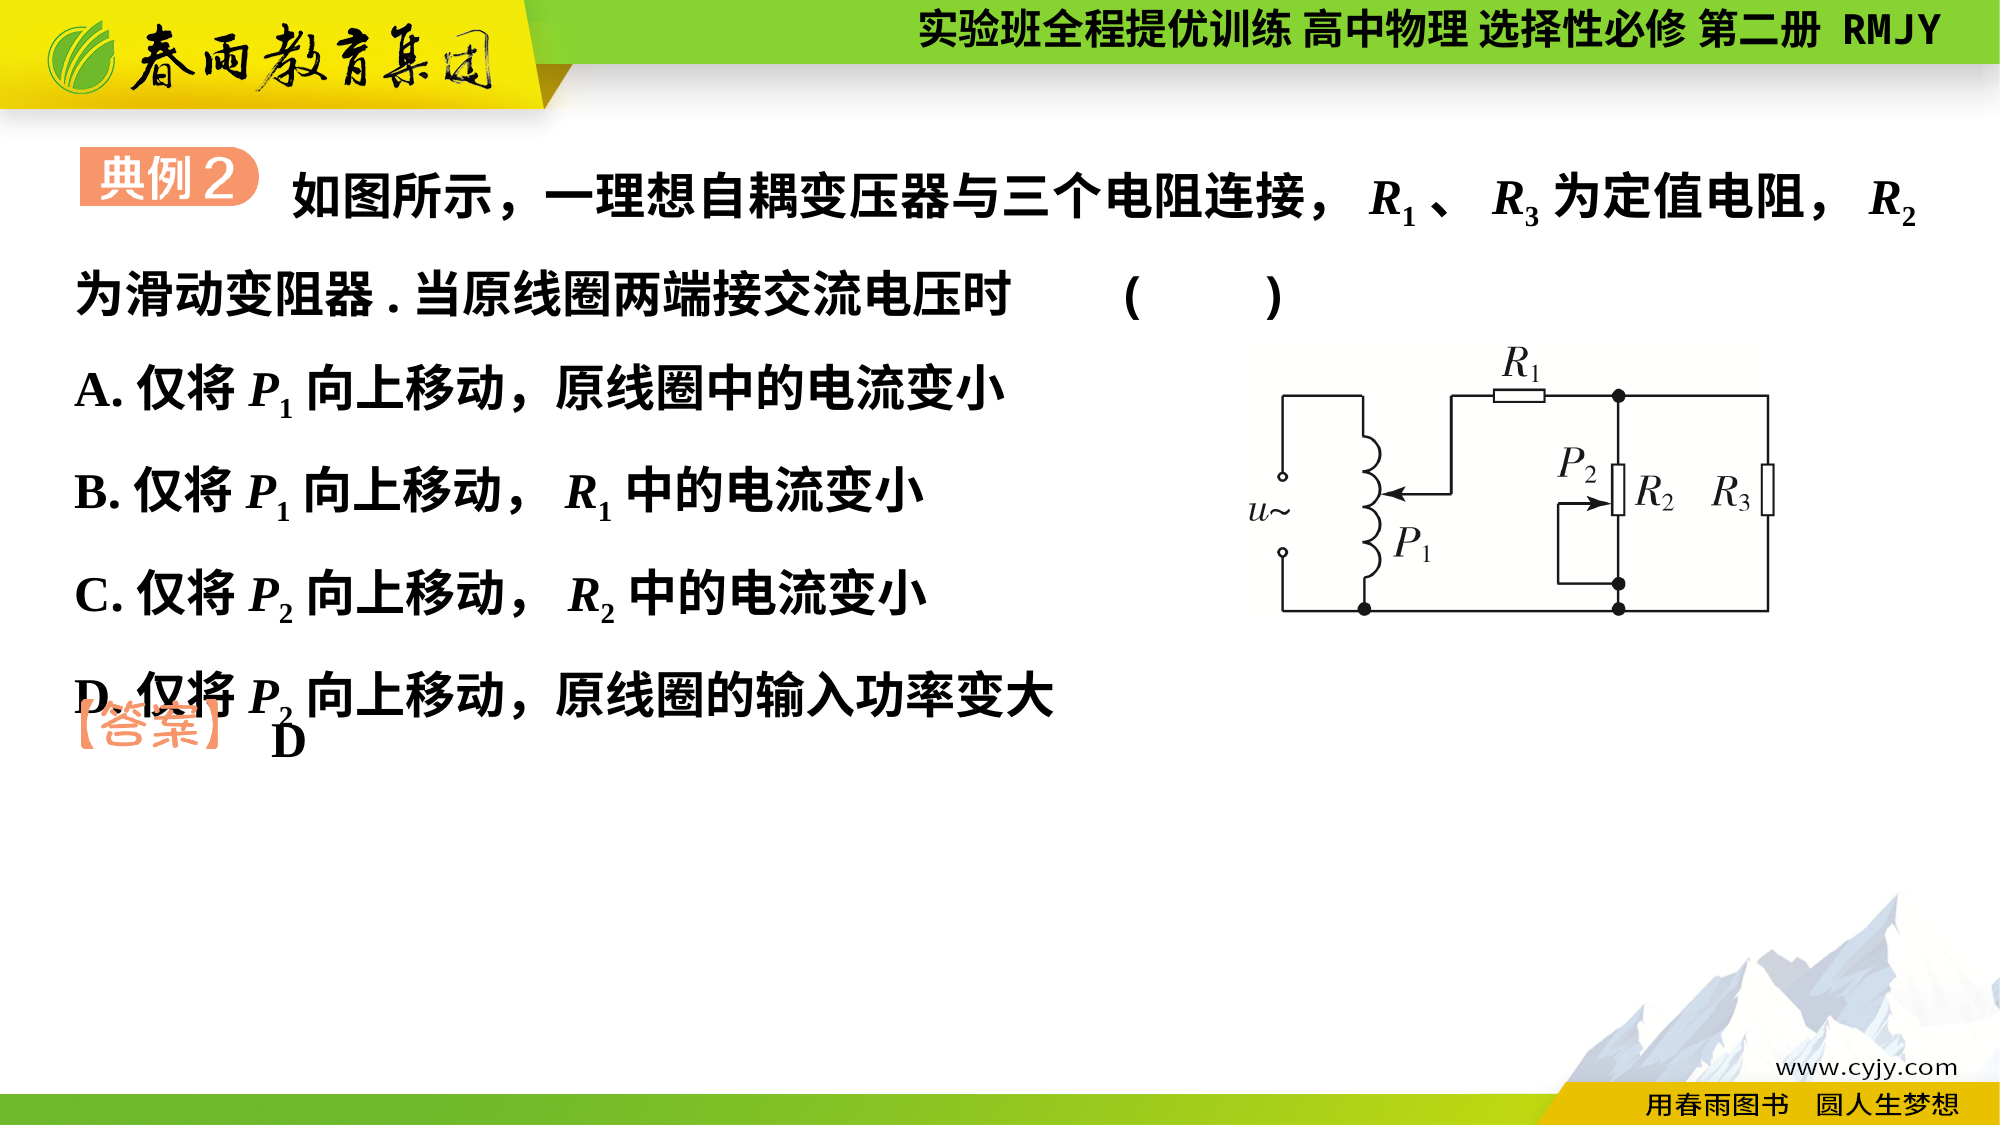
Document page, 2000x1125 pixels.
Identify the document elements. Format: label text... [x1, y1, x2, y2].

text_box D [256, 669, 322, 775]
list 如图所示，一理想自耦变压器与三个电阻连接，R1、R3为定值电阻，R2为滑动变阻器.当原线圈两端接交流电压时 ( ) A.仅将P1向上移动，原线圈中的电流变小 B.仅将P1向上移动，R1中的电流变小 C.仅将P2向上移动，R2中的电流变小 D.仅将P2向上移动，原线圈的输入功率变大 [59, 122, 1944, 683]
picture [0, 0, 2000, 1125]
